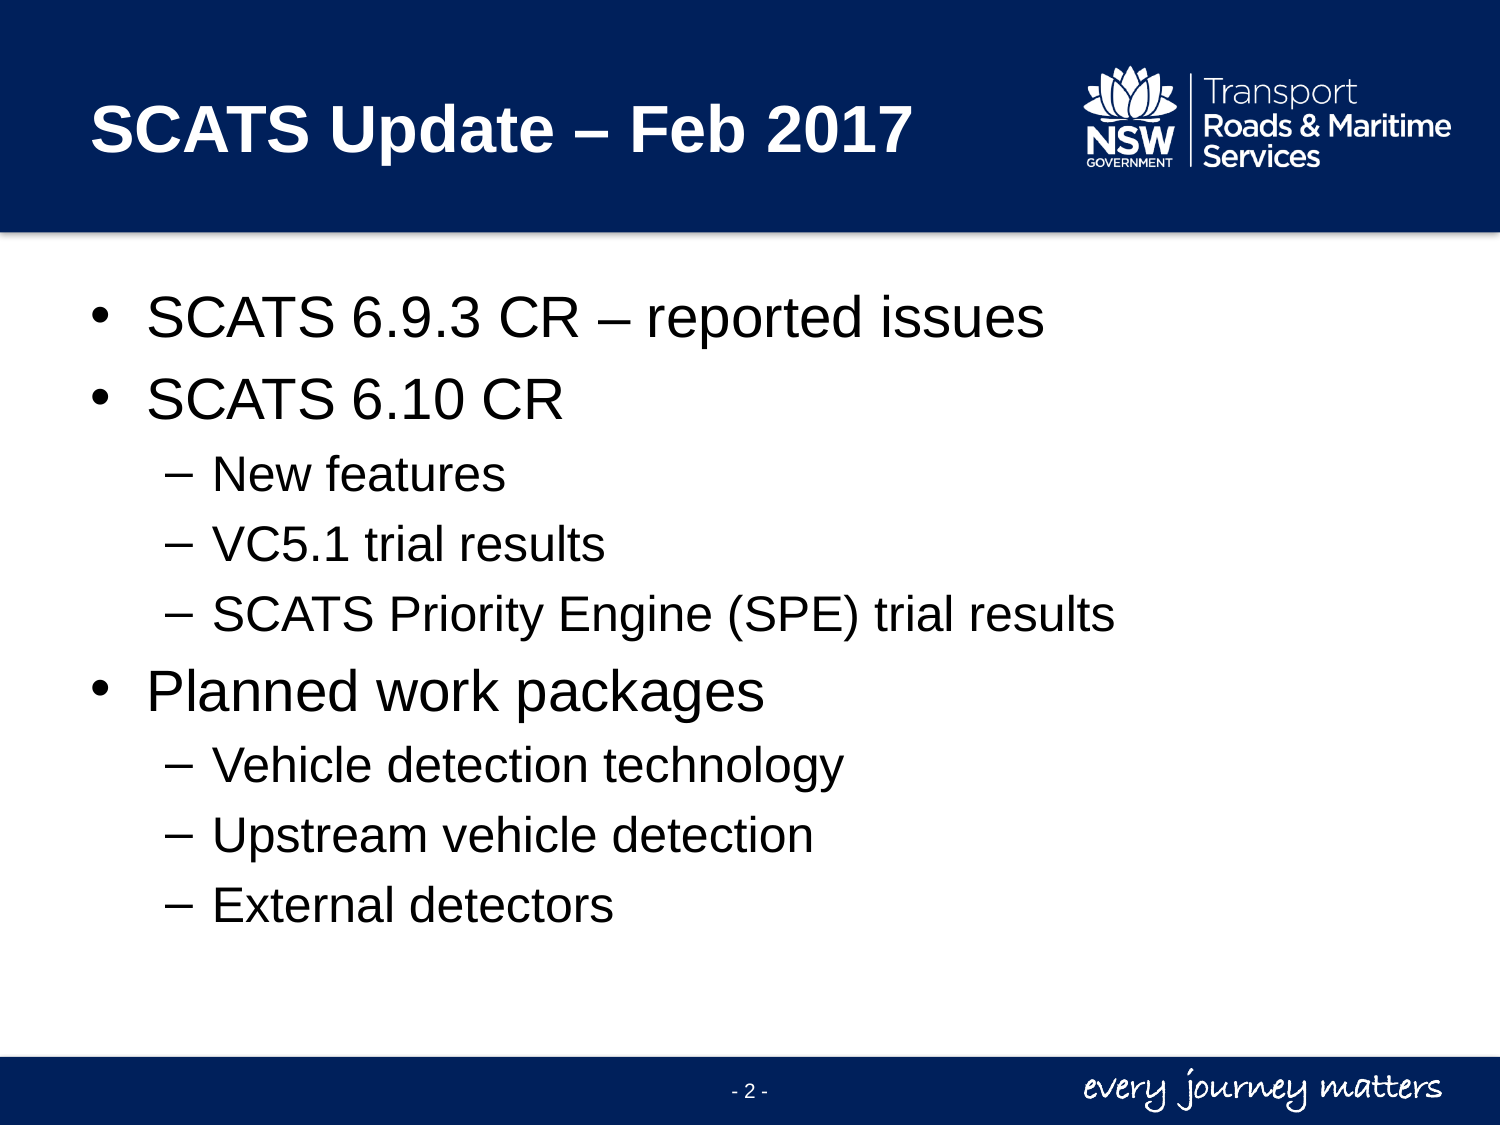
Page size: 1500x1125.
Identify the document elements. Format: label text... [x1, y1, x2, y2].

list SCATS 6.9.3 CR – reported issues SCATS 6.10 CR New features VC5.1 trial results SCATS Priority Engine (SPE) trial results Planned work packages Vehicle detection technology Upstream vehicle detection External detectors [75, 271, 1425, 1015]
picture [1084, 1068, 1442, 1113]
title SCATS Update – Feb 2017 [75, 31, 1025, 220]
picture [1083, 64, 1451, 168]
